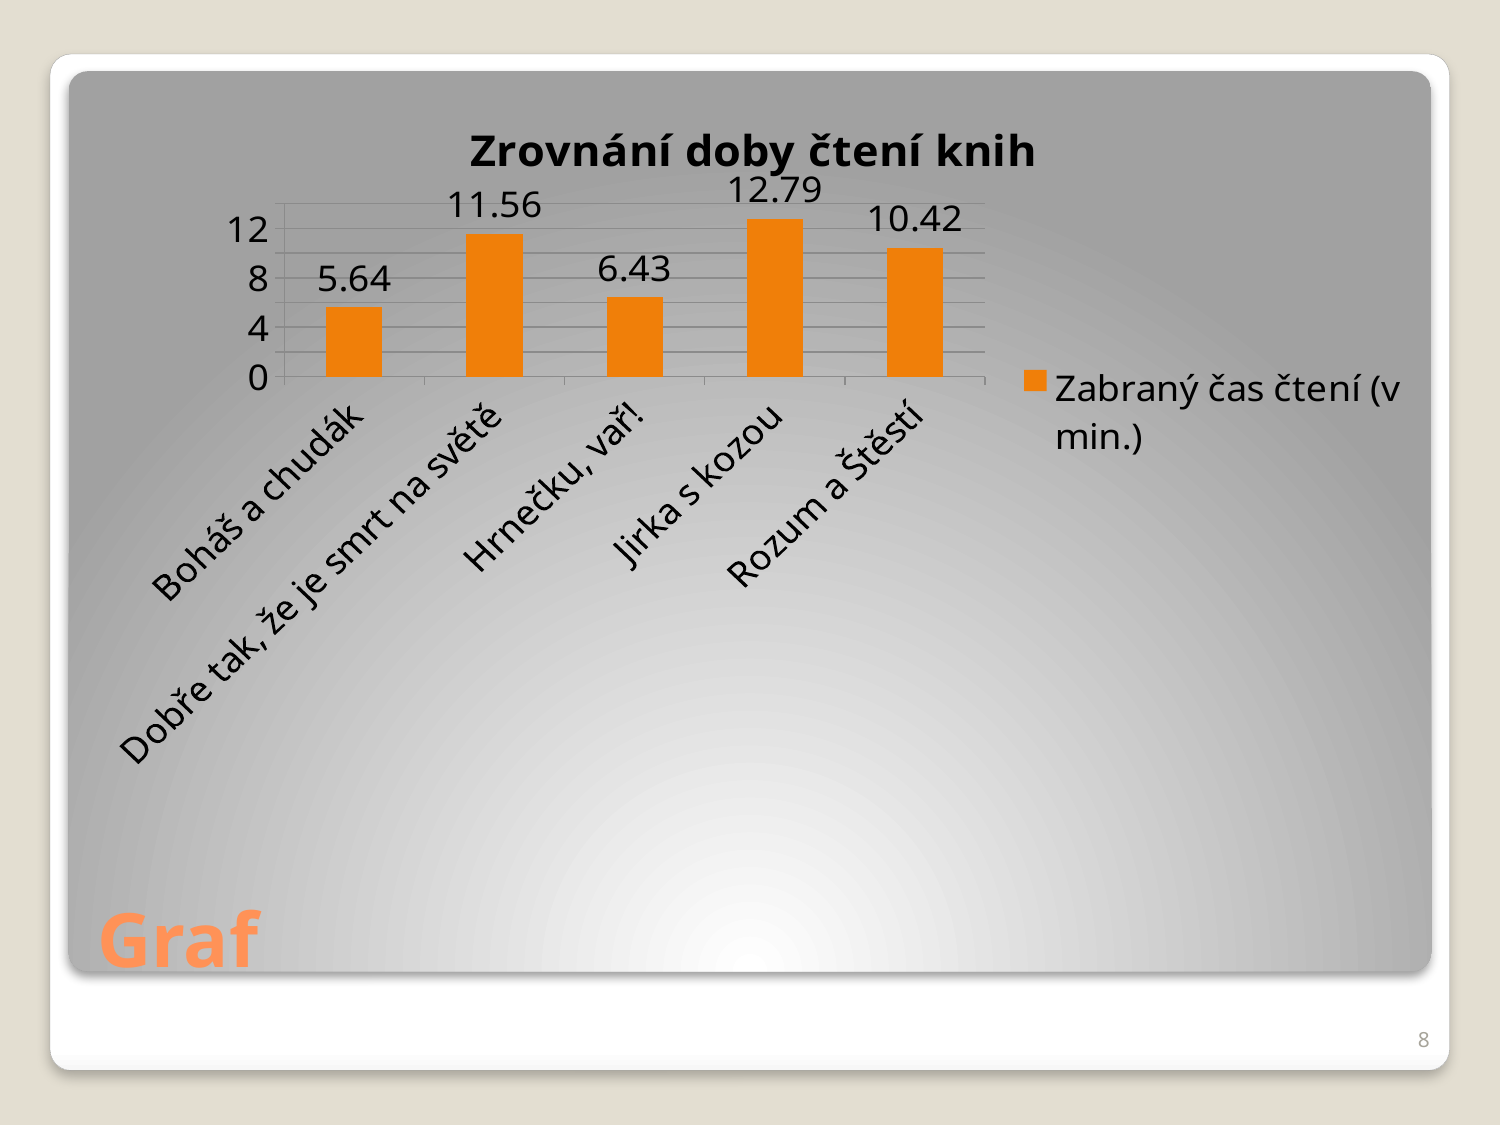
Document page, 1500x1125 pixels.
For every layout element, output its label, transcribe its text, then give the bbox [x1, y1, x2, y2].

title Graf [82, 817, 1425, 990]
slide_number 8 [1369, 1002, 1445, 1063]
chart [82, 86, 1426, 775]
